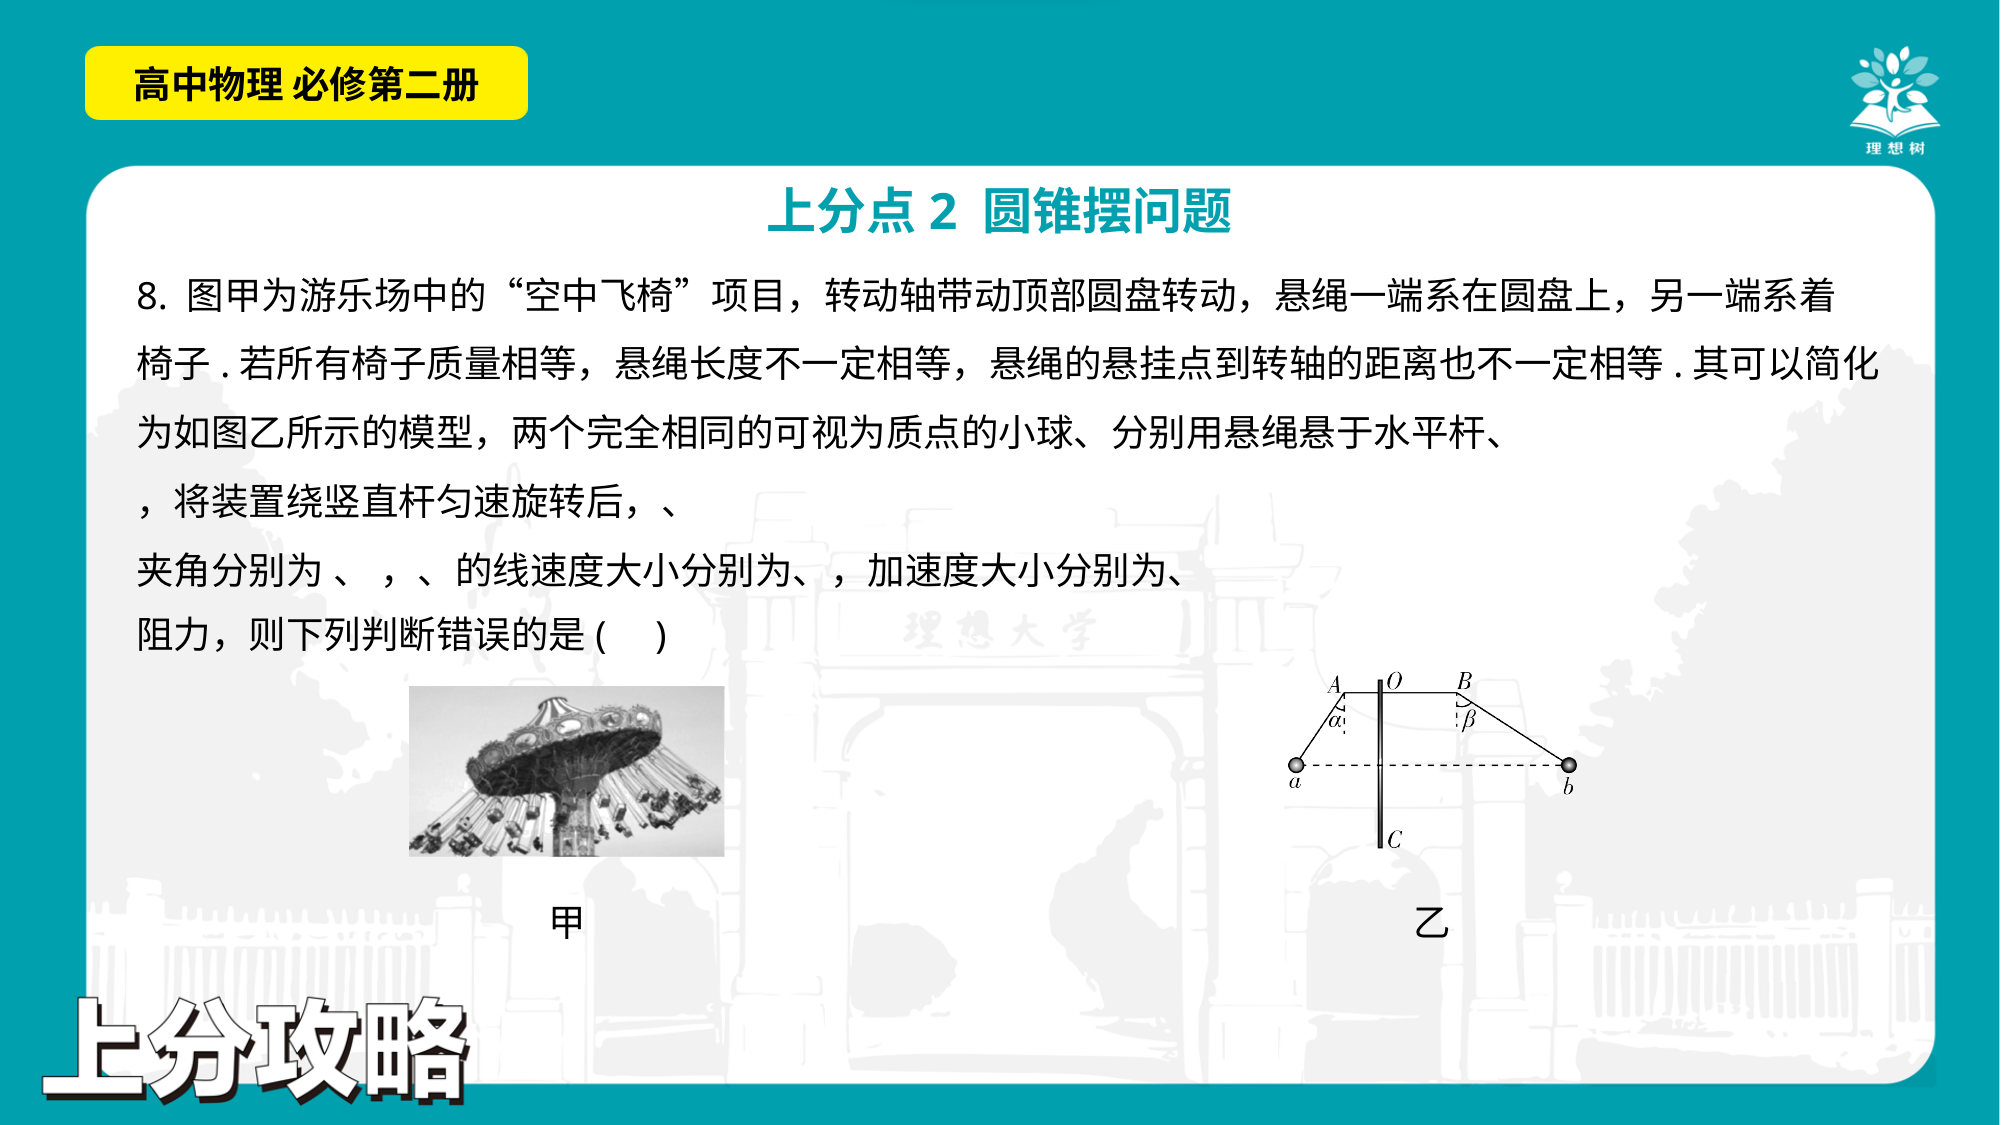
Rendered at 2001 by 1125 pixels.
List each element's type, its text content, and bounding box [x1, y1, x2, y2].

text_box 甲 [543, 876, 591, 1003]
text_box 乙 [1409, 876, 1456, 1003]
picture [0, 0, 2000, 1125]
